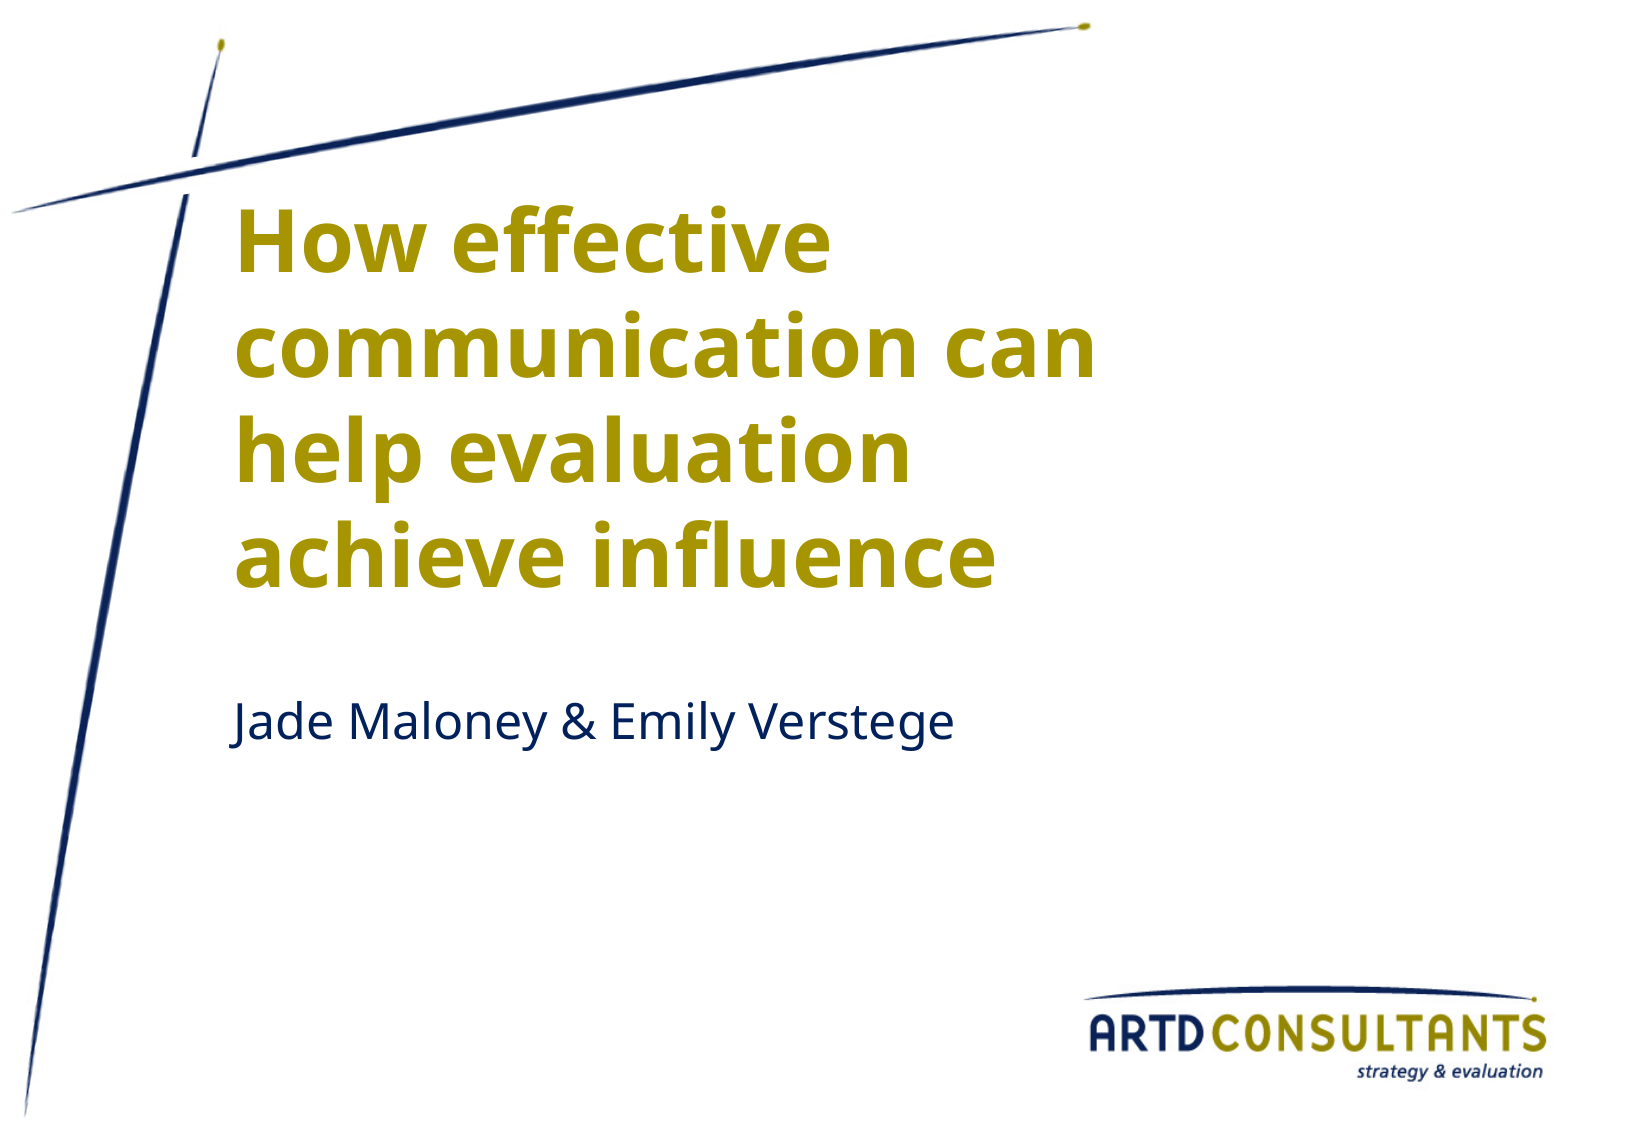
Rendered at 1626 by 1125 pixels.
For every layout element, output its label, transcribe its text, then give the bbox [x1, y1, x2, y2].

title How effective communication can help evaluation achieve influence [233, 184, 1230, 479]
picture [1060, 975, 1564, 1096]
subtitle Jade Maloney & Emily Verstege [233, 479, 1230, 768]
picture [0, 0, 1107, 1125]
